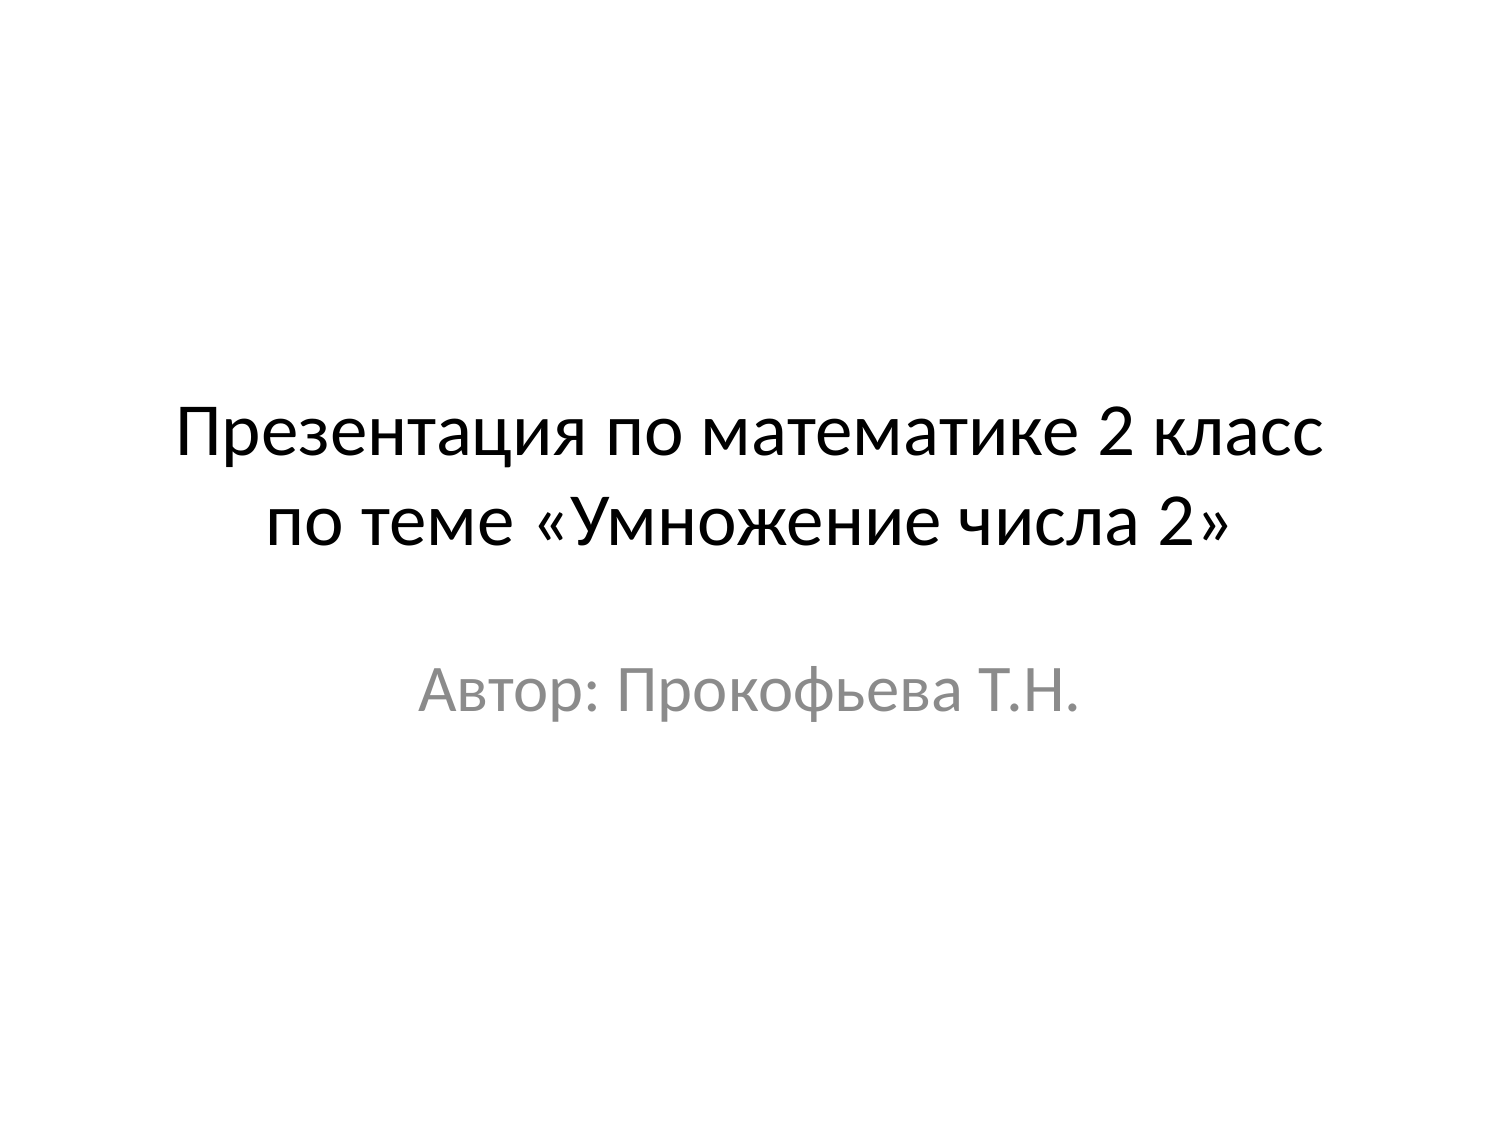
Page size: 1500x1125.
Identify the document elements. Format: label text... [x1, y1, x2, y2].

subtitle Автор: Прокофьева Т.Н. [225, 637, 1275, 925]
title Презентация по математике 2 класс по теме «Умножение числа 2» [112, 349, 1388, 591]
